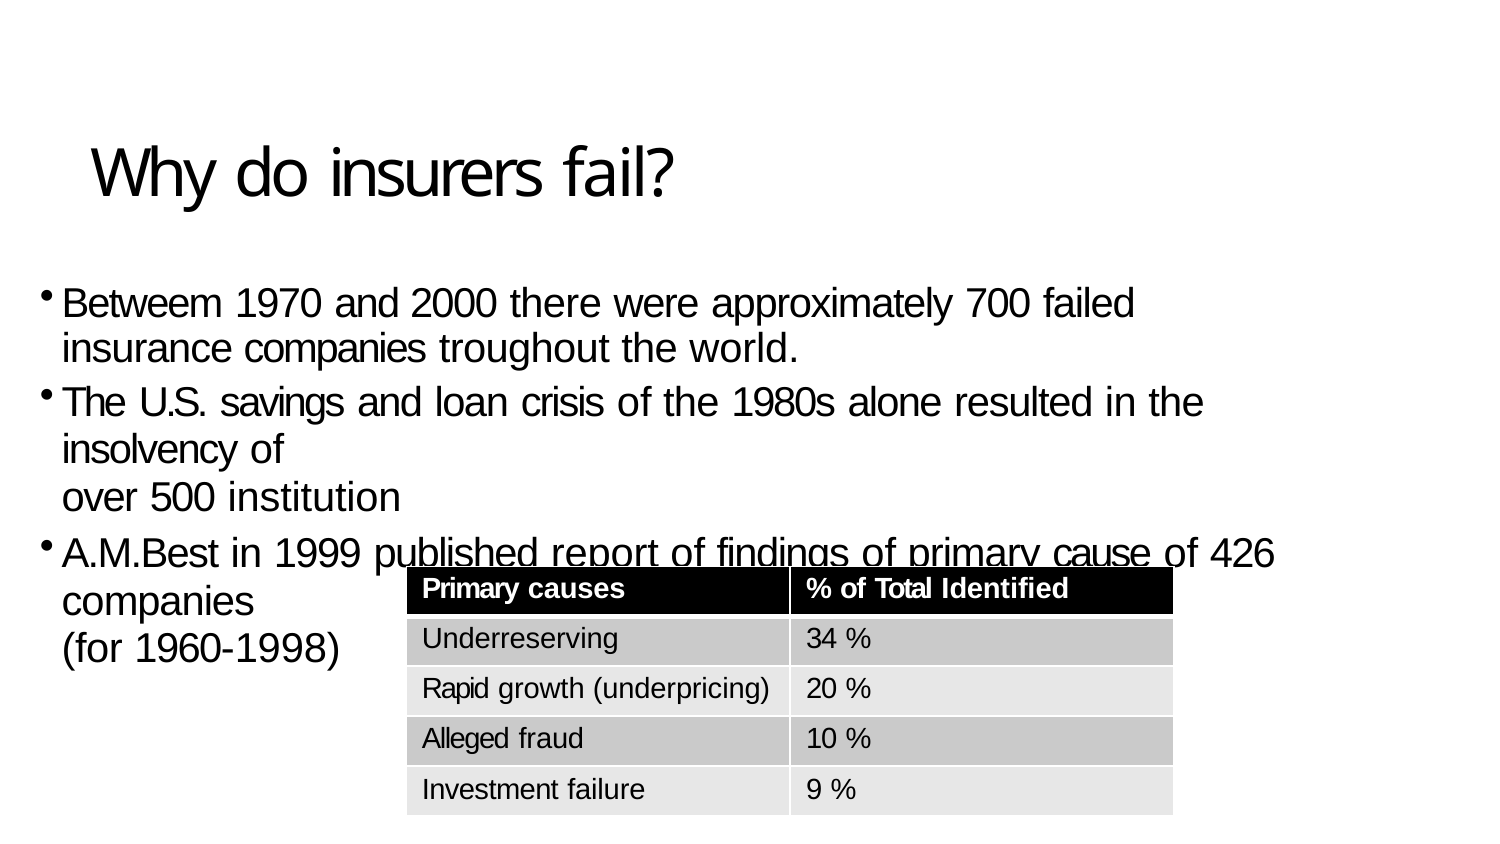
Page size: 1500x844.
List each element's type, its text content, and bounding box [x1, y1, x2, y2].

table_cell 10 % [791, 717, 1173, 765]
text_box Betweem 1970 and 2000 there were approximately 700 failed insurance companies troughout the world. The U.S. savings and loan crisis of the 1980s alone resulted in the insolvency of over 500 institution A.M.Best in 1999 published report of findings of primary cause of 426 companies (for 1960-1998) [37, 272, 1435, 671]
table_cell 20 % [791, 667, 1173, 715]
table_cell Alleged fraud [407, 717, 789, 765]
table_cell Rapid growth (underpricing) [407, 667, 789, 715]
title Why do insurers fail? [87, 96, 676, 241]
table_cell 9 % [791, 767, 1173, 815]
table_cell 34 % [791, 619, 1173, 665]
table_cell Underreserving [407, 619, 789, 665]
table_cell Investment failure [407, 767, 789, 815]
table_header Primary causes [407, 567, 789, 614]
table_header % of Total Identified [791, 567, 1173, 614]
